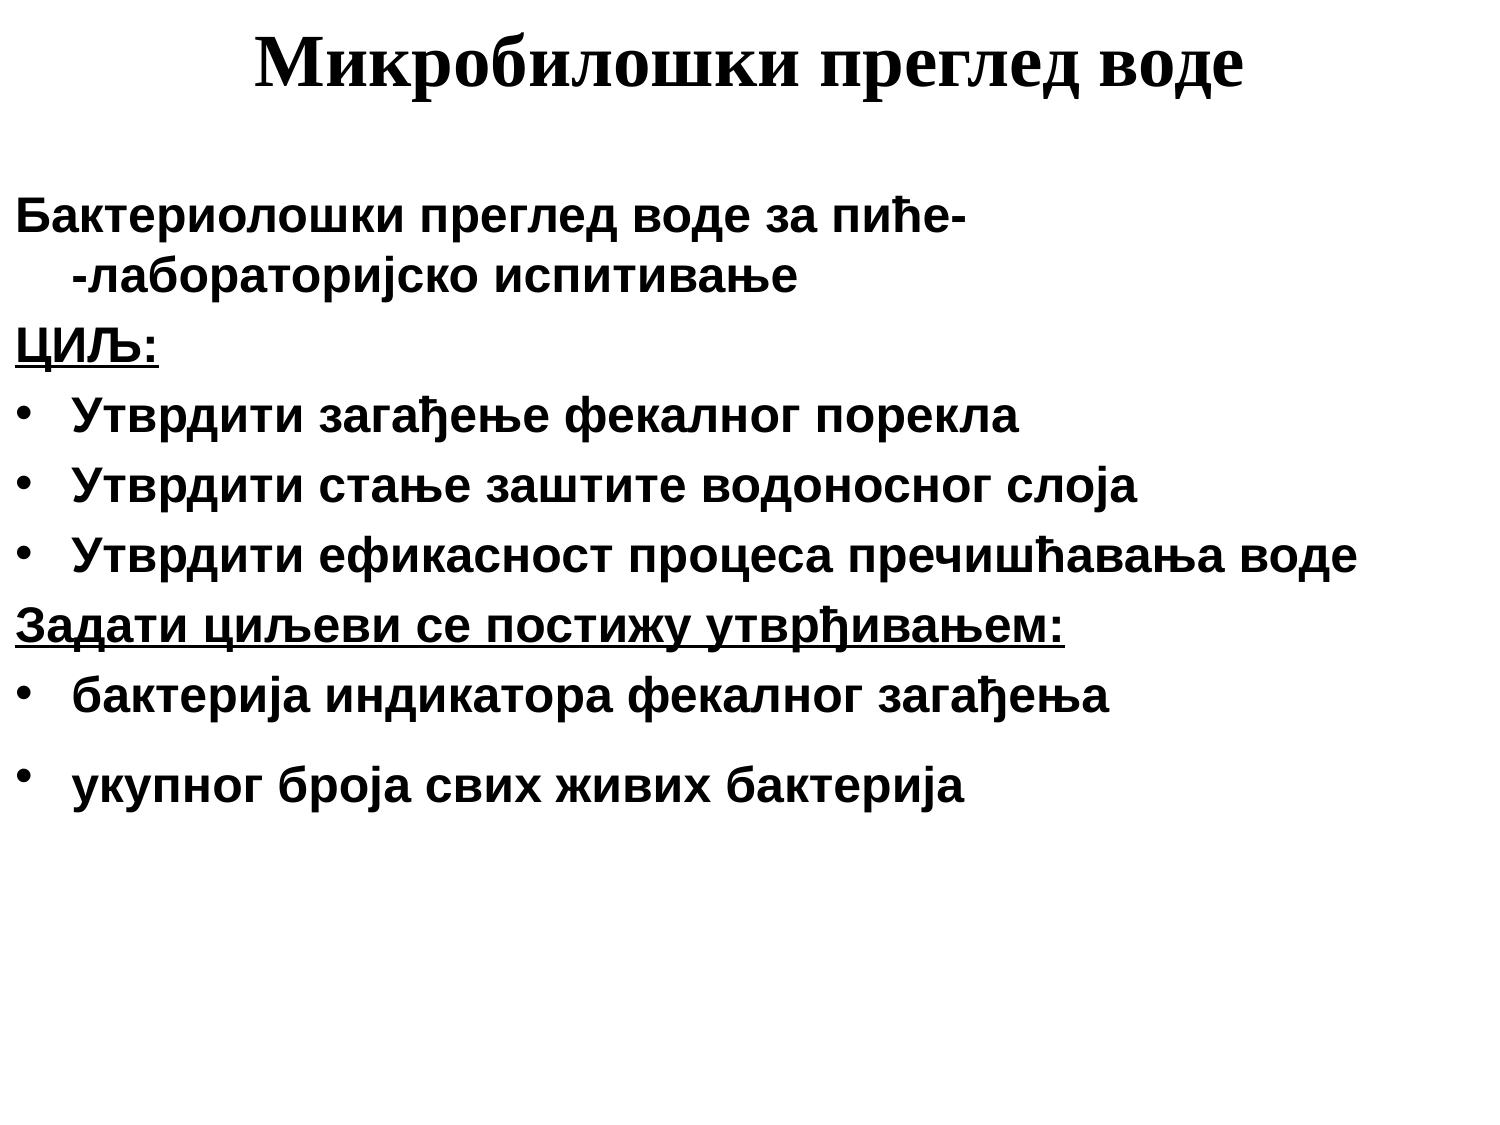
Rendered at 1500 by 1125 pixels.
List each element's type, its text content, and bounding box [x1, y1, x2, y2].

title Микробилошки преглед воде [0, 0, 1500, 174]
list Бактериолошки преглед воде за пиће- -лабораторијско испитивање ЦИЉ: Утврдити загађење фекалног порекла Утврдити стање заштите водоносног слоја Утврдити ефикасност процеса пречишћавања воде Задати циљеви се постижу утврђивањем: бактерија индикатора фекалног загађења укупног броја свих живих бактерија [0, 174, 1500, 1125]
